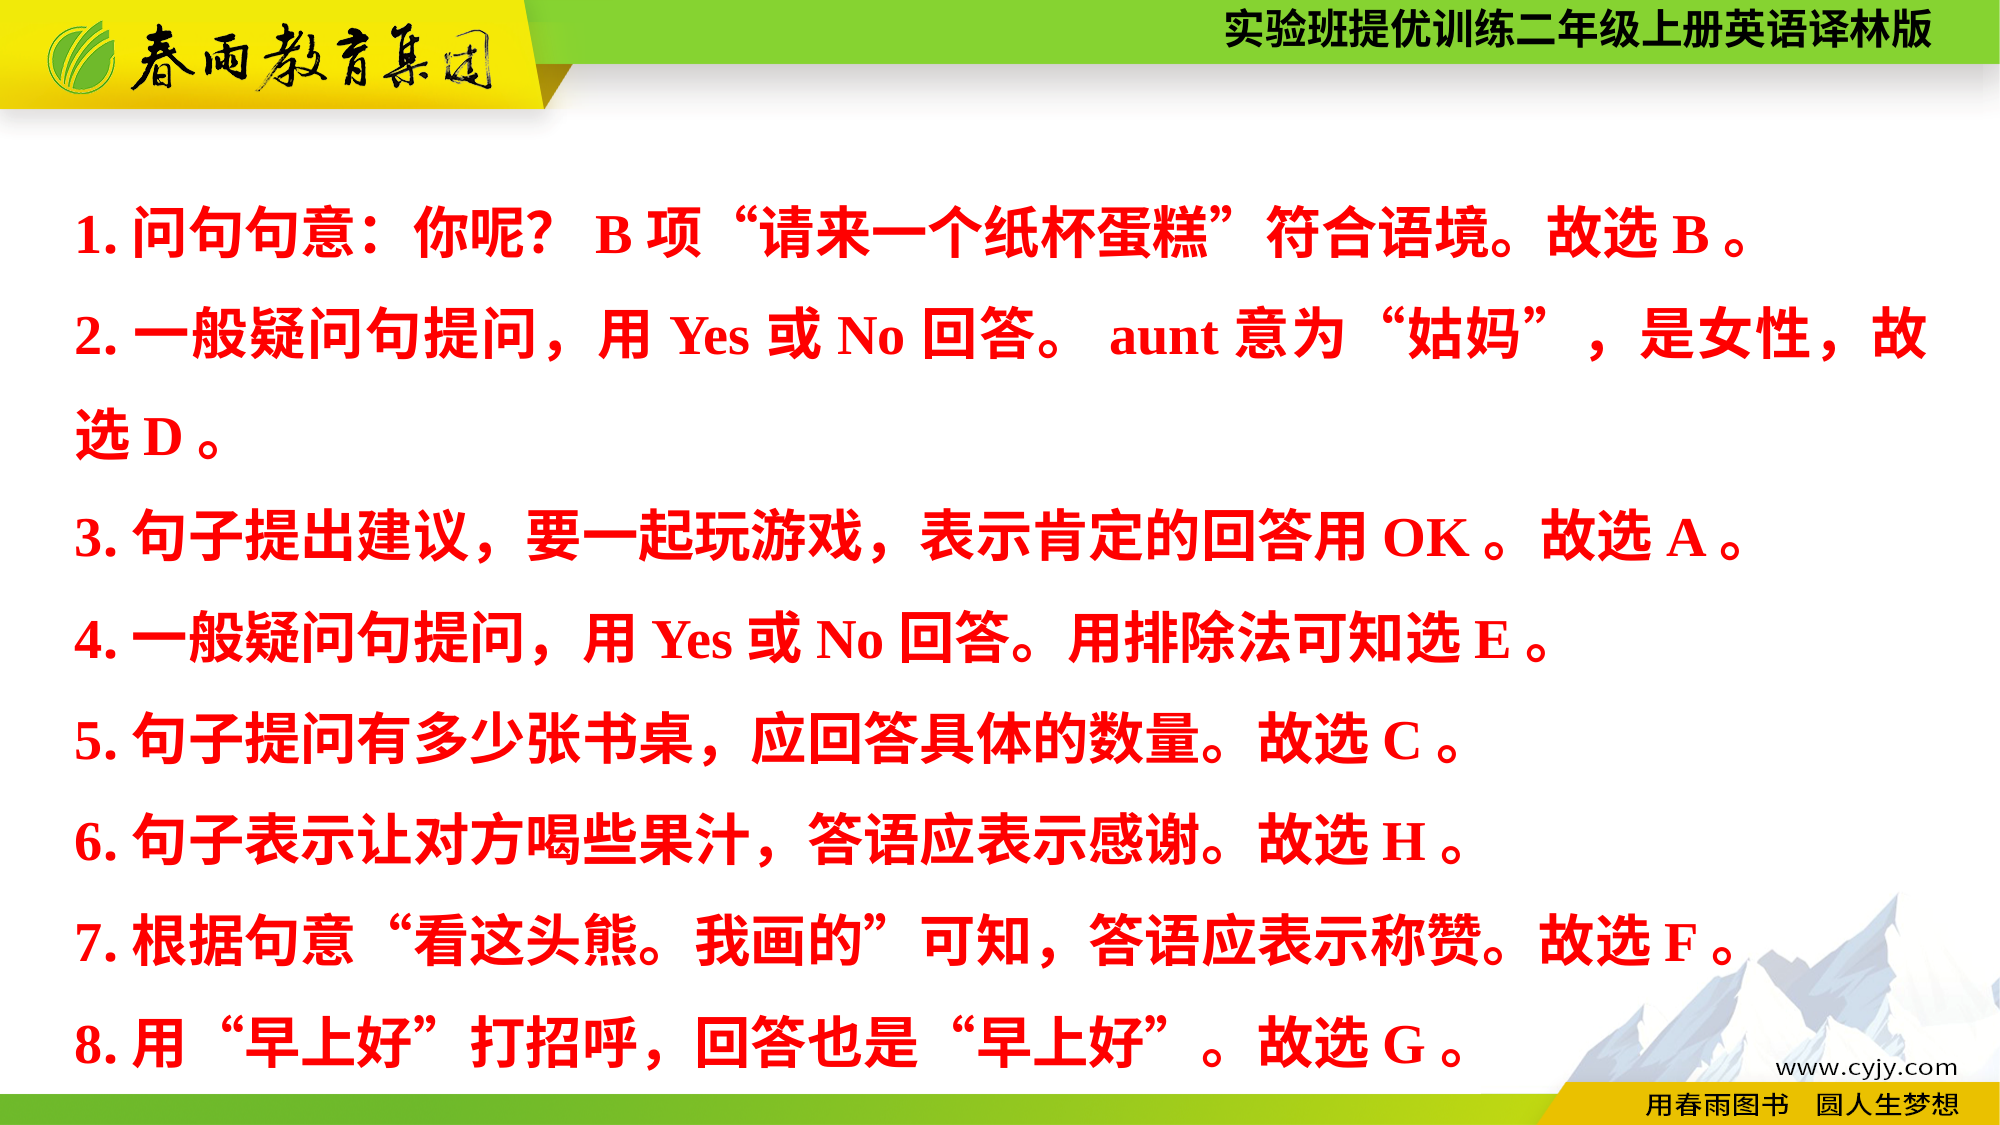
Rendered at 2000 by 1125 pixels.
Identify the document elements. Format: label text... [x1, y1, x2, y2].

picture [0, 0, 2000, 1125]
list 1.问句句意：你呢？B项“请来一个纸杯蛋糕”符合语境。故选B。 2.一般疑问句提问，用Yes或No回答。aunt意为“姑妈”，是女性，故选D。 3.句子提出建议，要一起玩游戏，表示肯定的回答用OK。故选A。 4.一般疑问句提问，用Yes或No回答。用排除法可知选E。 5.句子提问有多少张书桌，应回答具体的数量。故选C。 6.句子表示让对方喝些果汁，答语应表示感谢。故选H。 7.根据句意“看这头熊。我画的”可知，答语应表示称赞。故选F。 8.用“早上好”打招呼，回答也是“早上好”。故选G。 [59, 155, 1944, 976]
